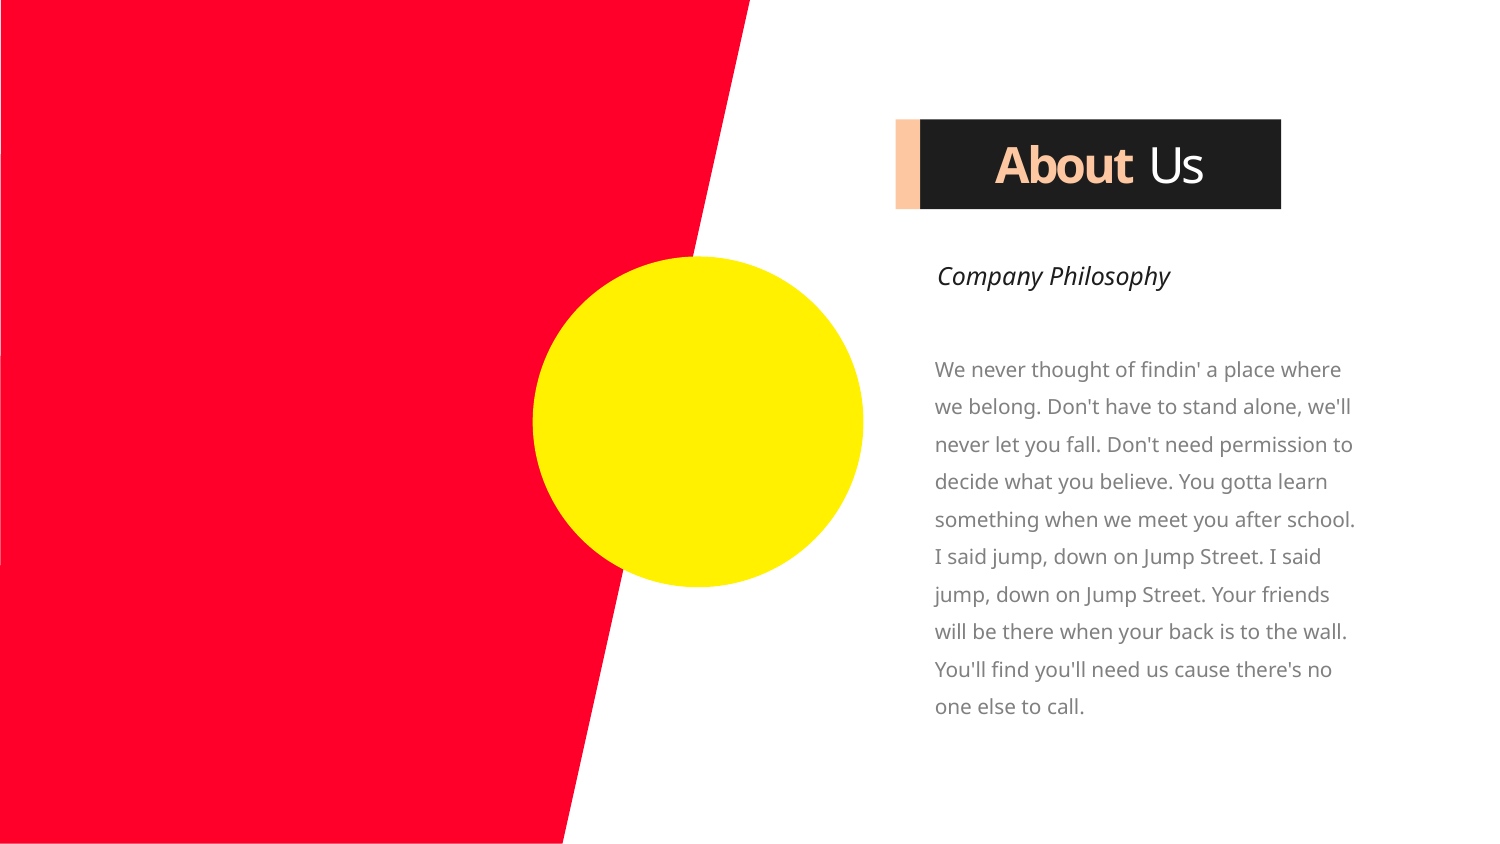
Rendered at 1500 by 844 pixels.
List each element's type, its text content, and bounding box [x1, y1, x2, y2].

picture [0, 0, 864, 844]
text_box About Us [922, 119, 1282, 210]
text_box [893, 117, 922, 211]
text_box Company Philosophy [922, 251, 1244, 309]
text_box We never thought of findin' a place where we belong. Don't have to stand alone, we'll never let you fall. Don't need permission to decide what you believe. You gotta learn something when we meet you after school. I said jump, down on Jump Street. I said jump, down on Jump Street. Your friends will be there when your back is to the wall. You'll find you'll need us cause there's no one else to call. [920, 336, 1374, 726]
